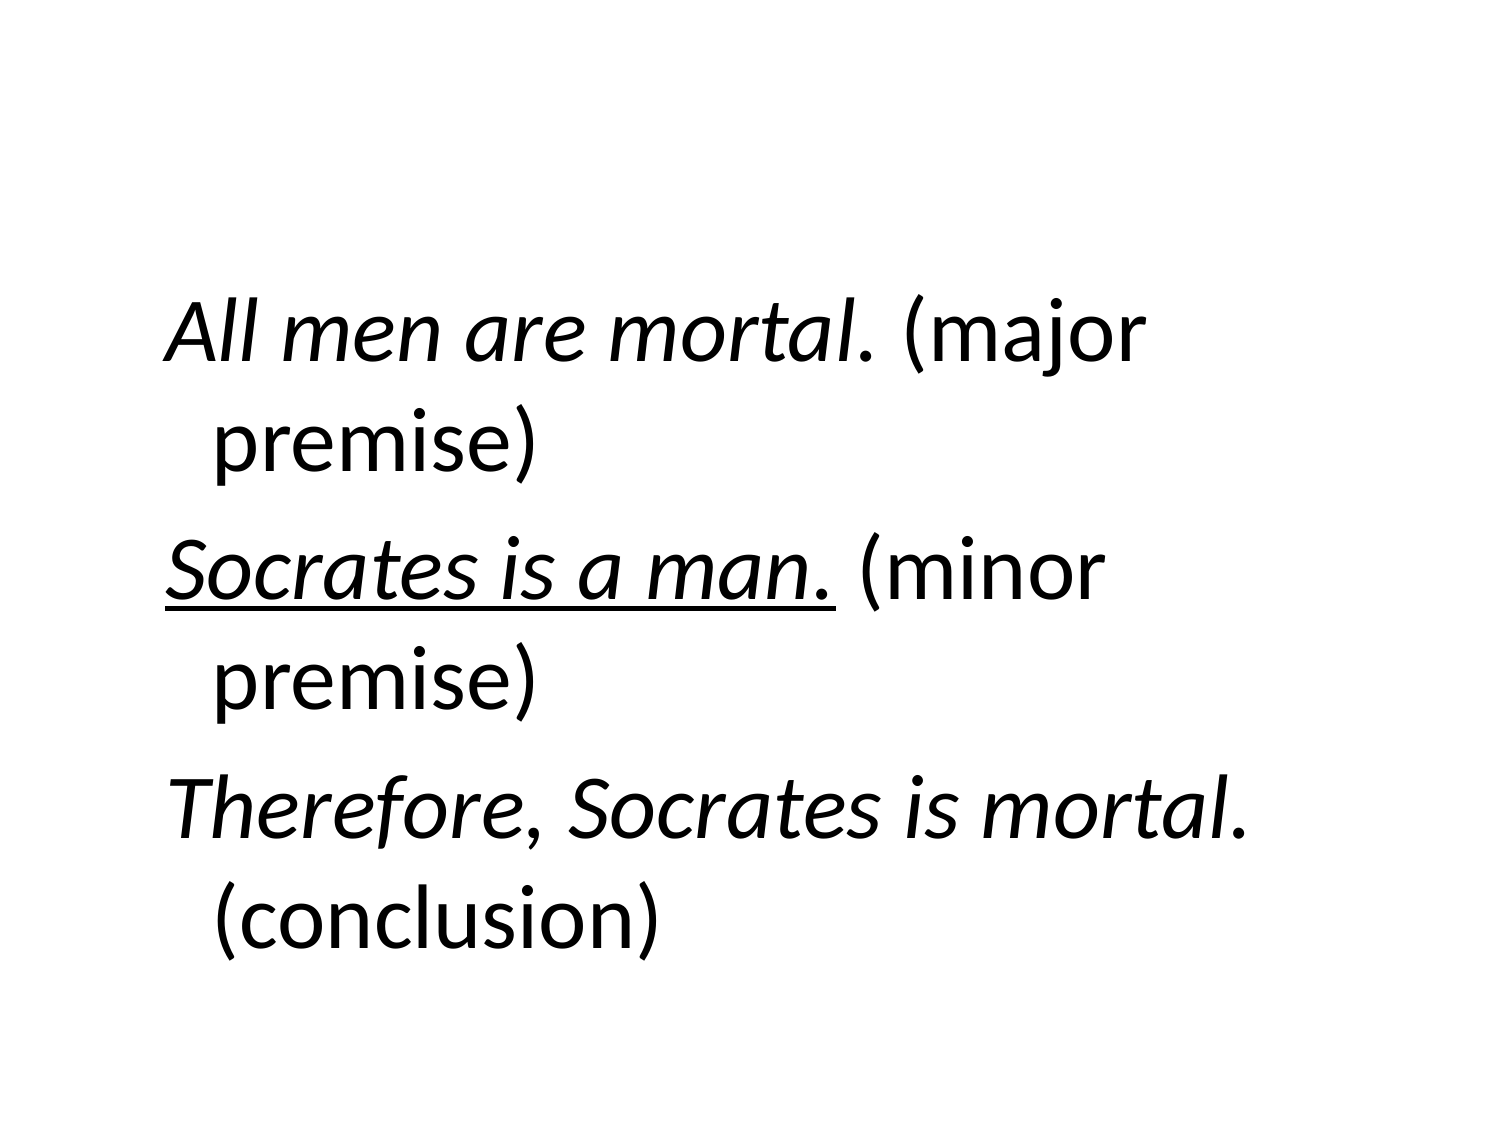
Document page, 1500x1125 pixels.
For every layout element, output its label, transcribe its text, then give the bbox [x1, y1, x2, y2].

list All men are mortal. (major premise) Socrates is a man. (minor premise) Therefore, Socrates is mortal. (conclusion) [75, 262, 1425, 1005]
